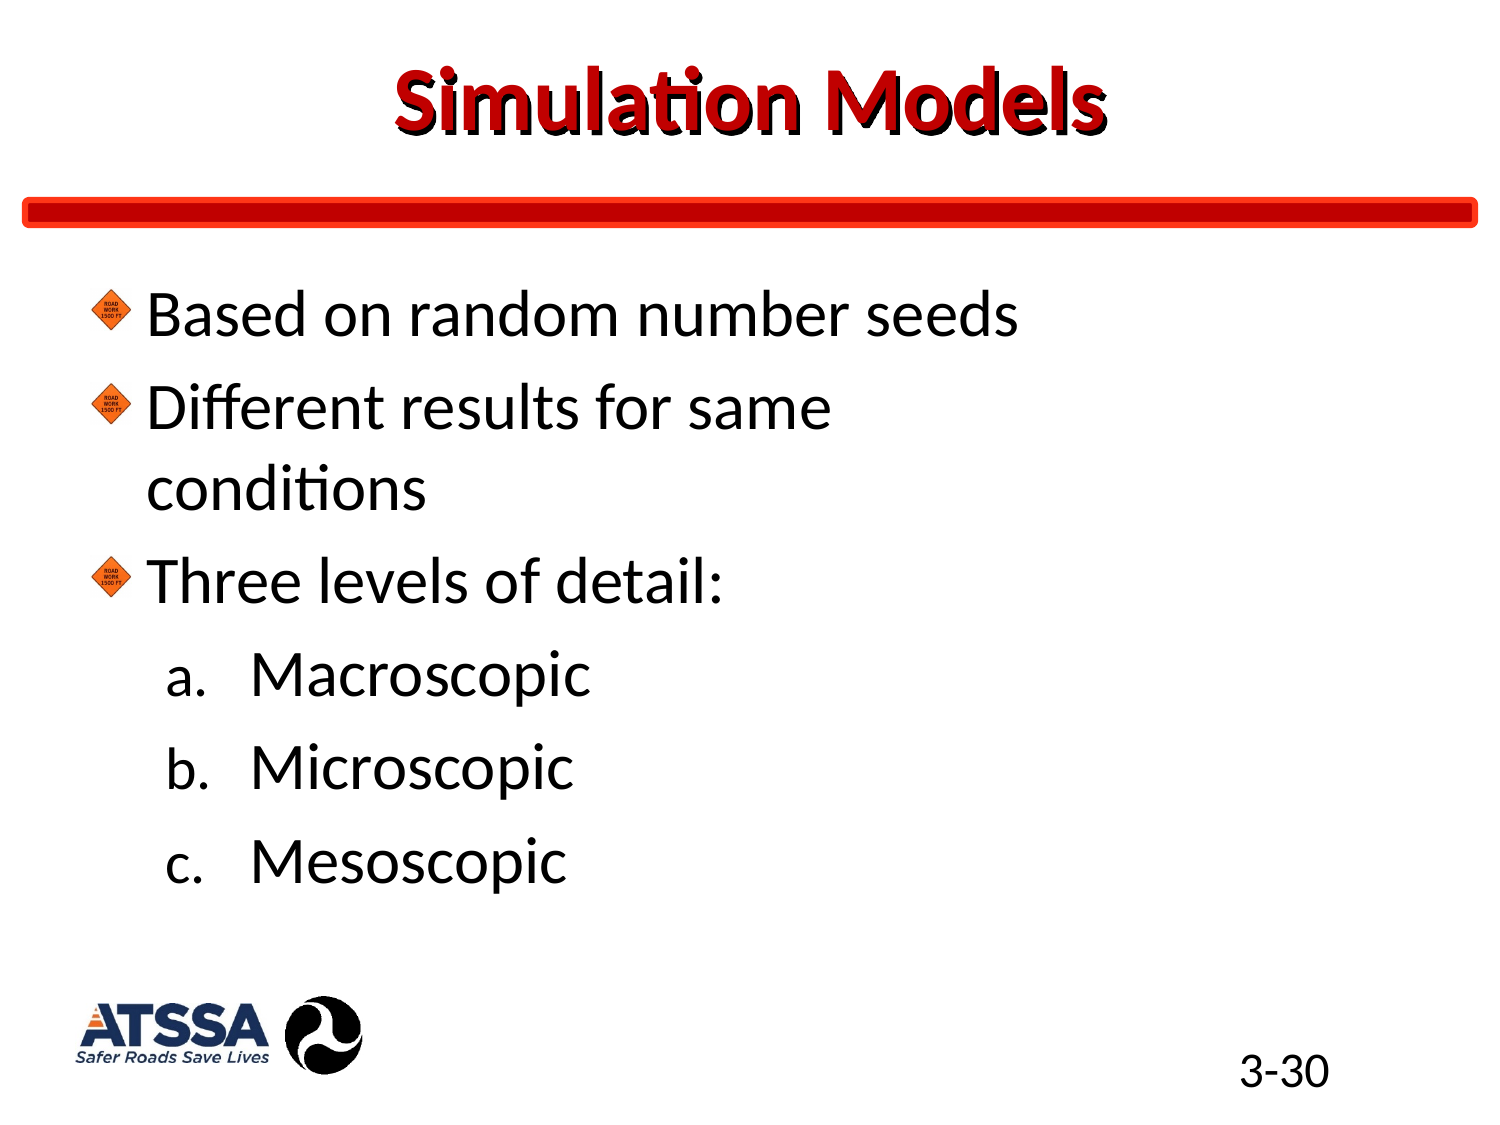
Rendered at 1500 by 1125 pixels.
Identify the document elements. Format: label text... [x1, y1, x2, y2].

list Based on random number seeds Different results for same conditions Three levels of detail: Macroscopic Microscopic Mesoscopic [74, 262, 1113, 976]
picture [90, 288, 132, 331]
picture [90, 555, 132, 598]
picture [75, 1003, 269, 1063]
title Simulation Models [0, 0, 1500, 188]
picture [276, 989, 370, 1077]
picture [90, 382, 132, 425]
